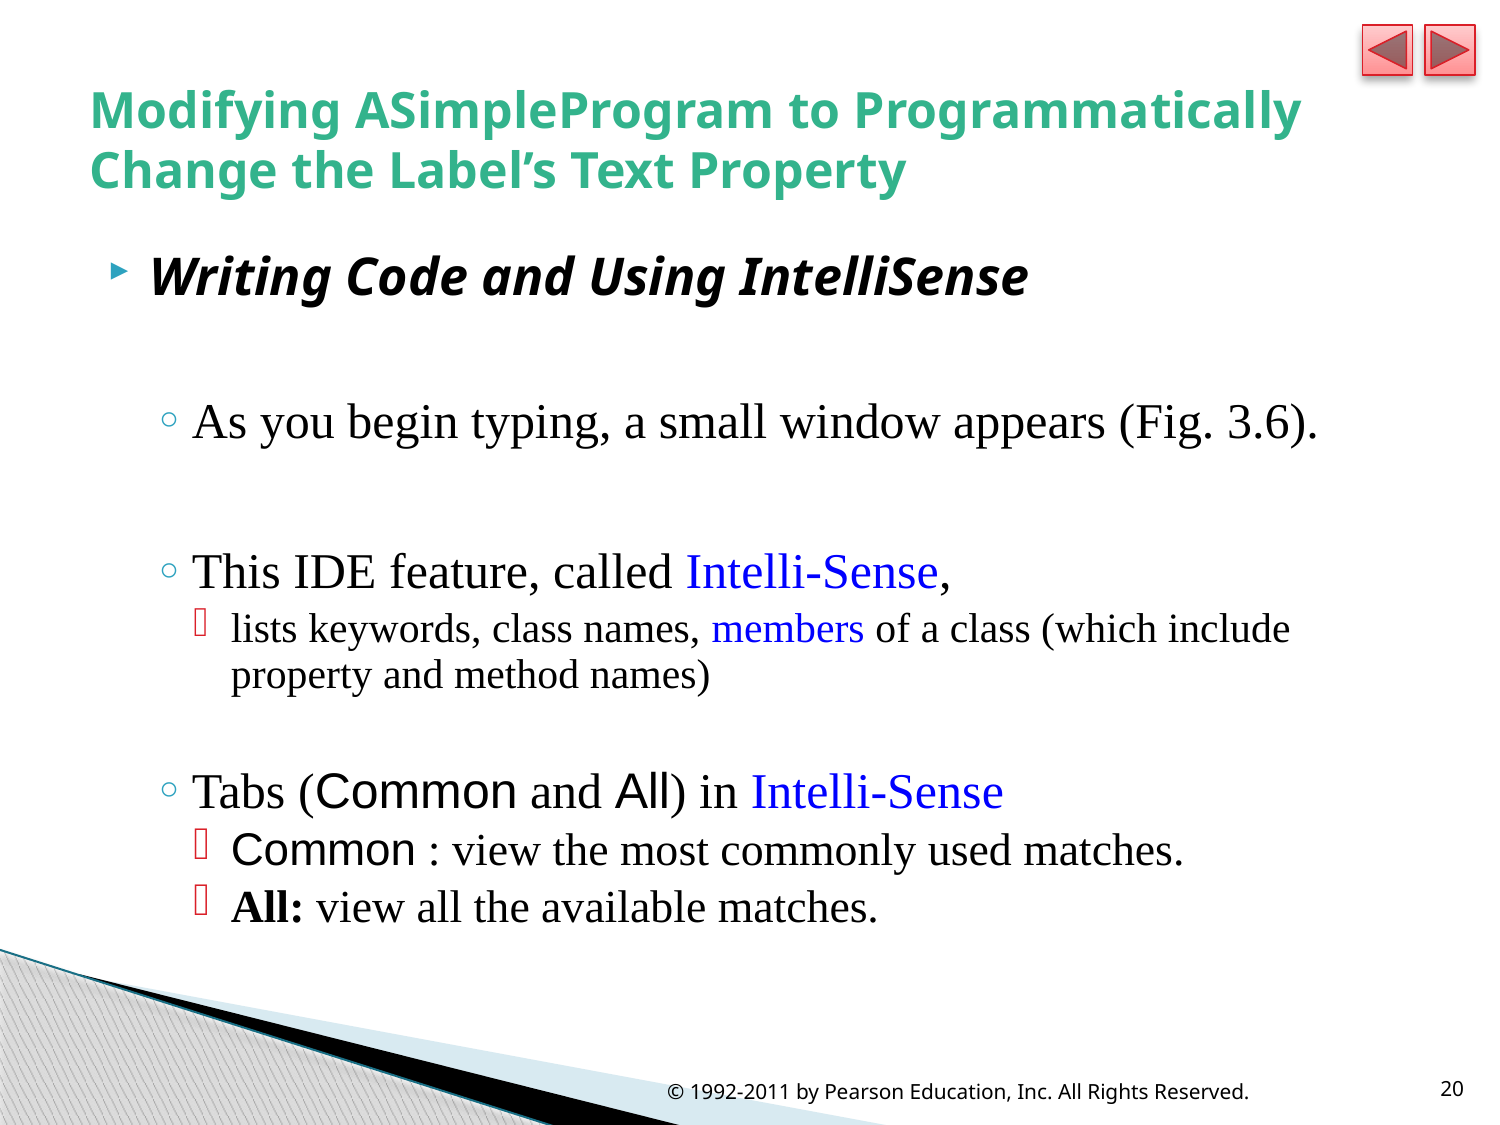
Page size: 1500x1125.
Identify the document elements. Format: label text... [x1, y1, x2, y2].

title Modifying ASimpleProgram to Programmatically Change the Label’s Text Property [75, 45, 1425, 233]
list Writing Code and Using IntelliSense As you begin typing, a small window appears (Fig. 3.6). This IDE feature, called Intelli-Sense, lists keywords, class names, members of a class (which include property and method names) Tabs (Common and All) in Intelli-Sense Common : view the most commonly used matches. All: view all the available matches. [74, 242, 1426, 986]
footer © 1992-2011 by Pearson Education, Inc. All Rights Reserved. [612, 1051, 1305, 1112]
slide_number 20 [1418, 1051, 1479, 1112]
